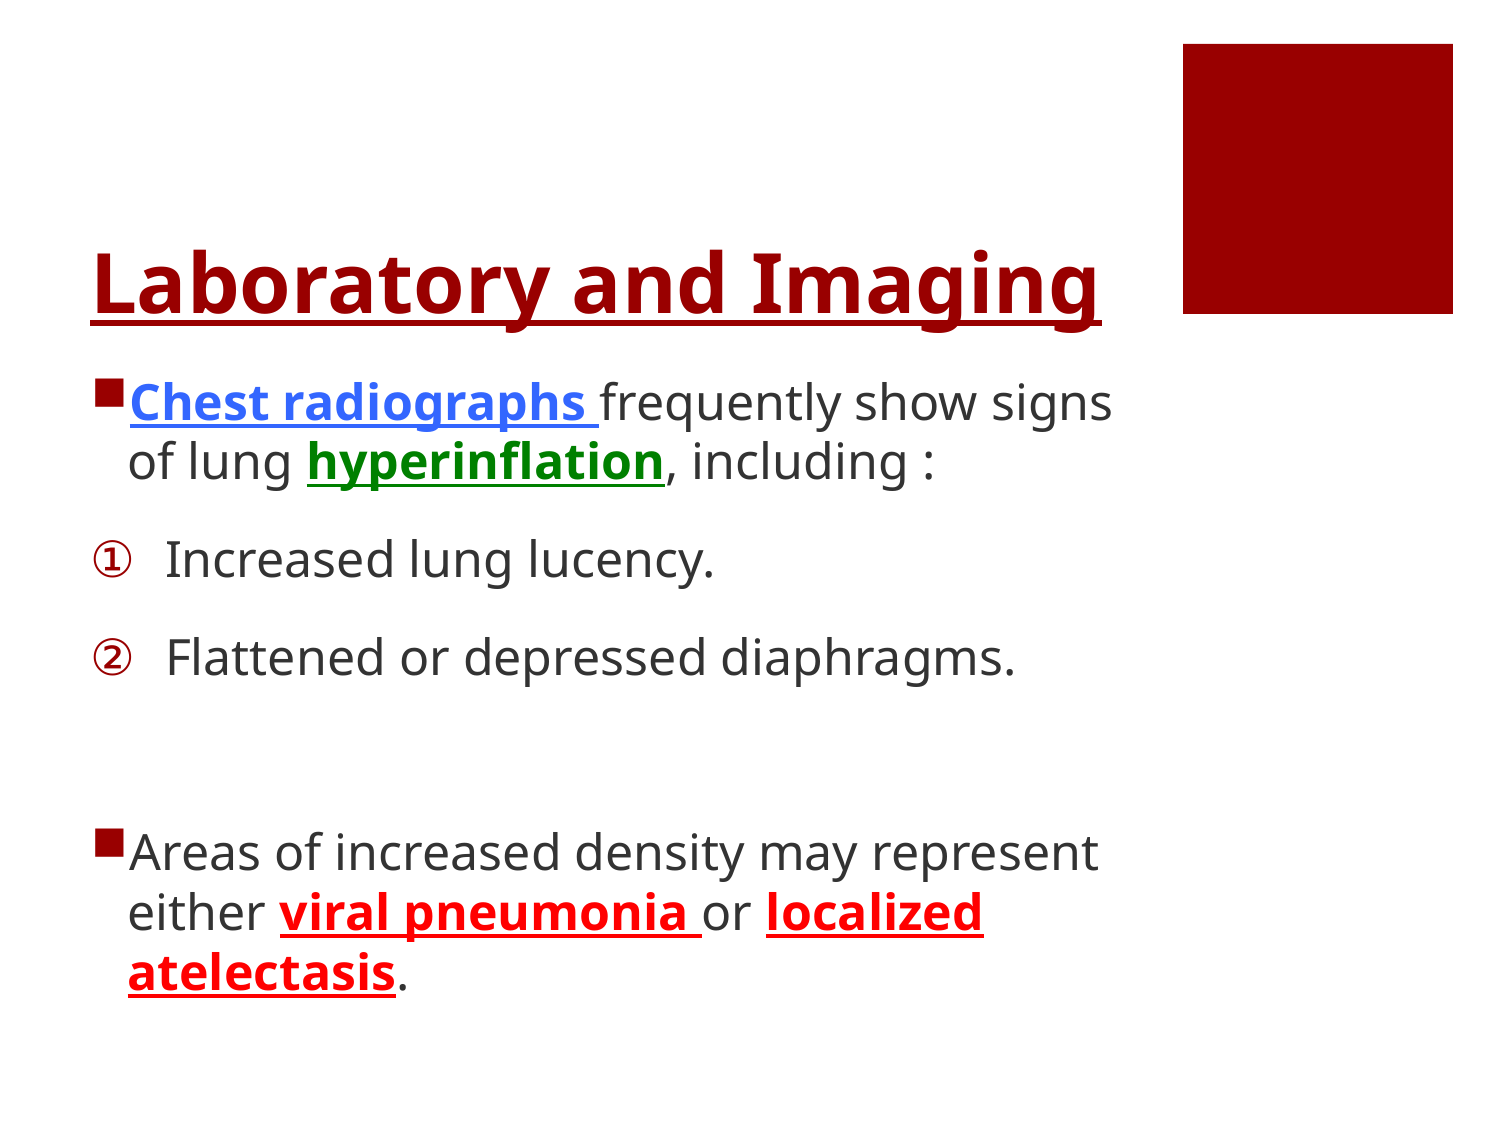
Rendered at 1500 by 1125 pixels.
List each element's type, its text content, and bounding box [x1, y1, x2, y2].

list Chest radiographs frequently show signs of lung hyperinflation, including : Increased lung lucency. Flattened or depressed diaphragms. Areas of increased density may represent either viral pneumonia or localized atelectasis. [75, 362, 1143, 1005]
title Laboratory and Imaging [75, 149, 1143, 338]
